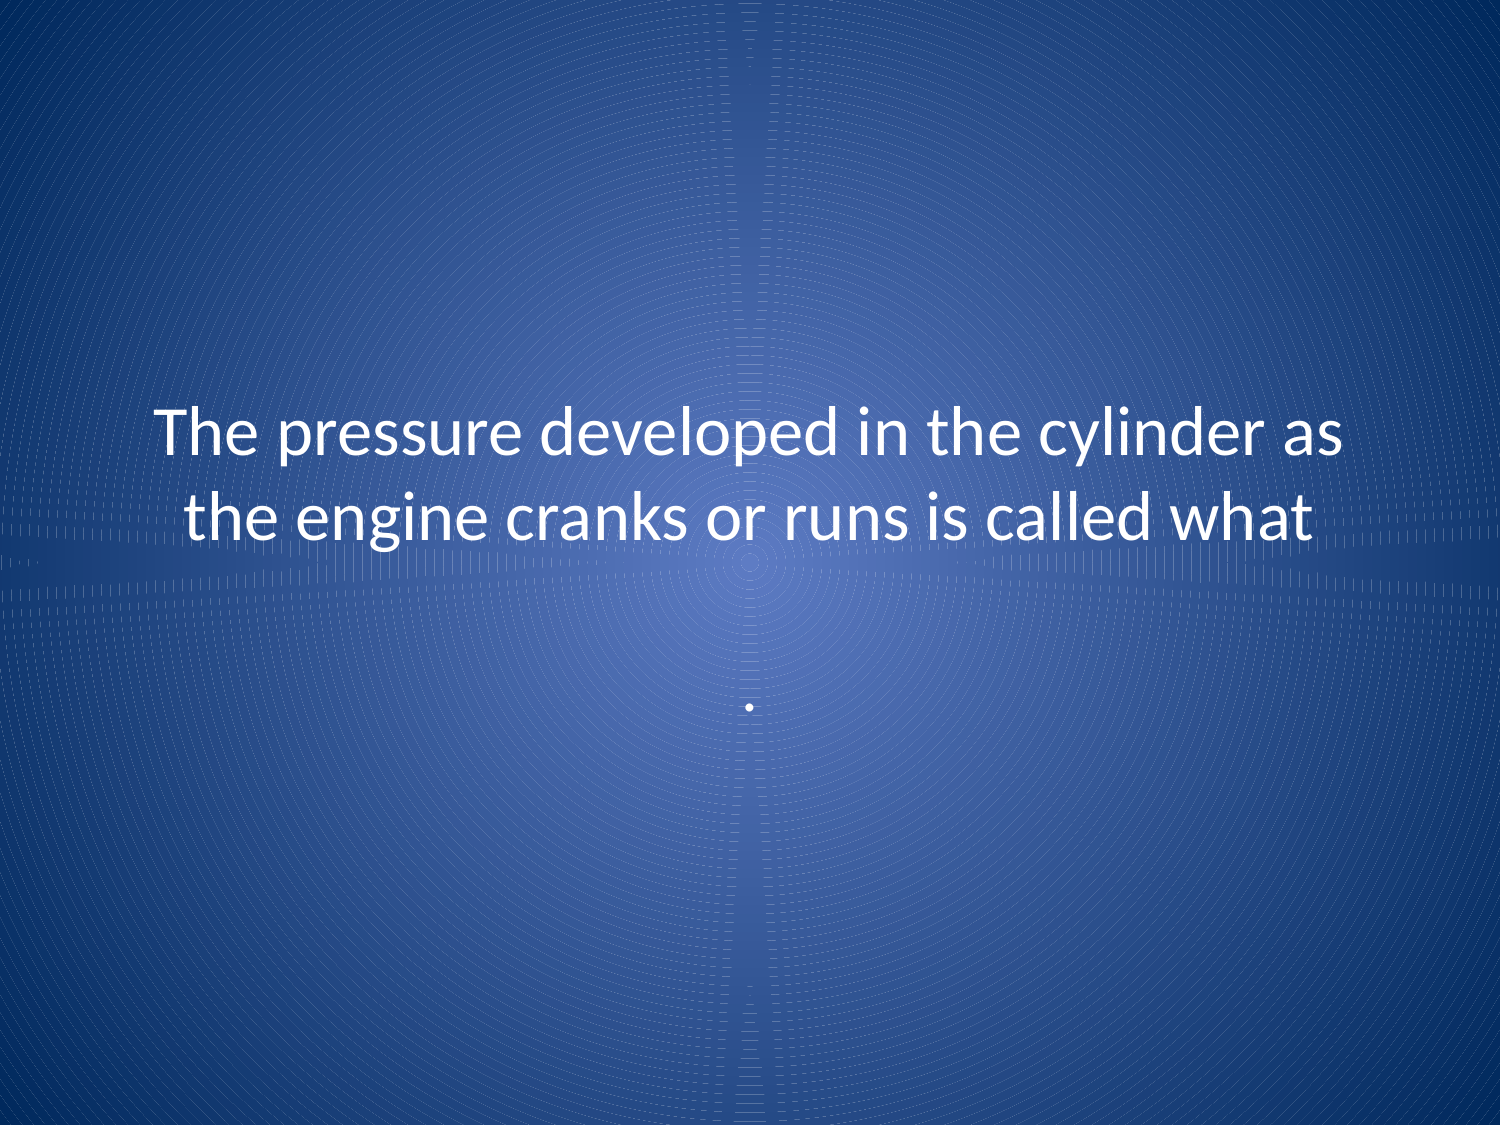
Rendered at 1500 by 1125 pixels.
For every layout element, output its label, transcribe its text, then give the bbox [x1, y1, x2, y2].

title The pressure developed in the cylinder as the engine cranks or runs is called what [112, 349, 1388, 591]
subtitle . [225, 637, 1275, 925]
